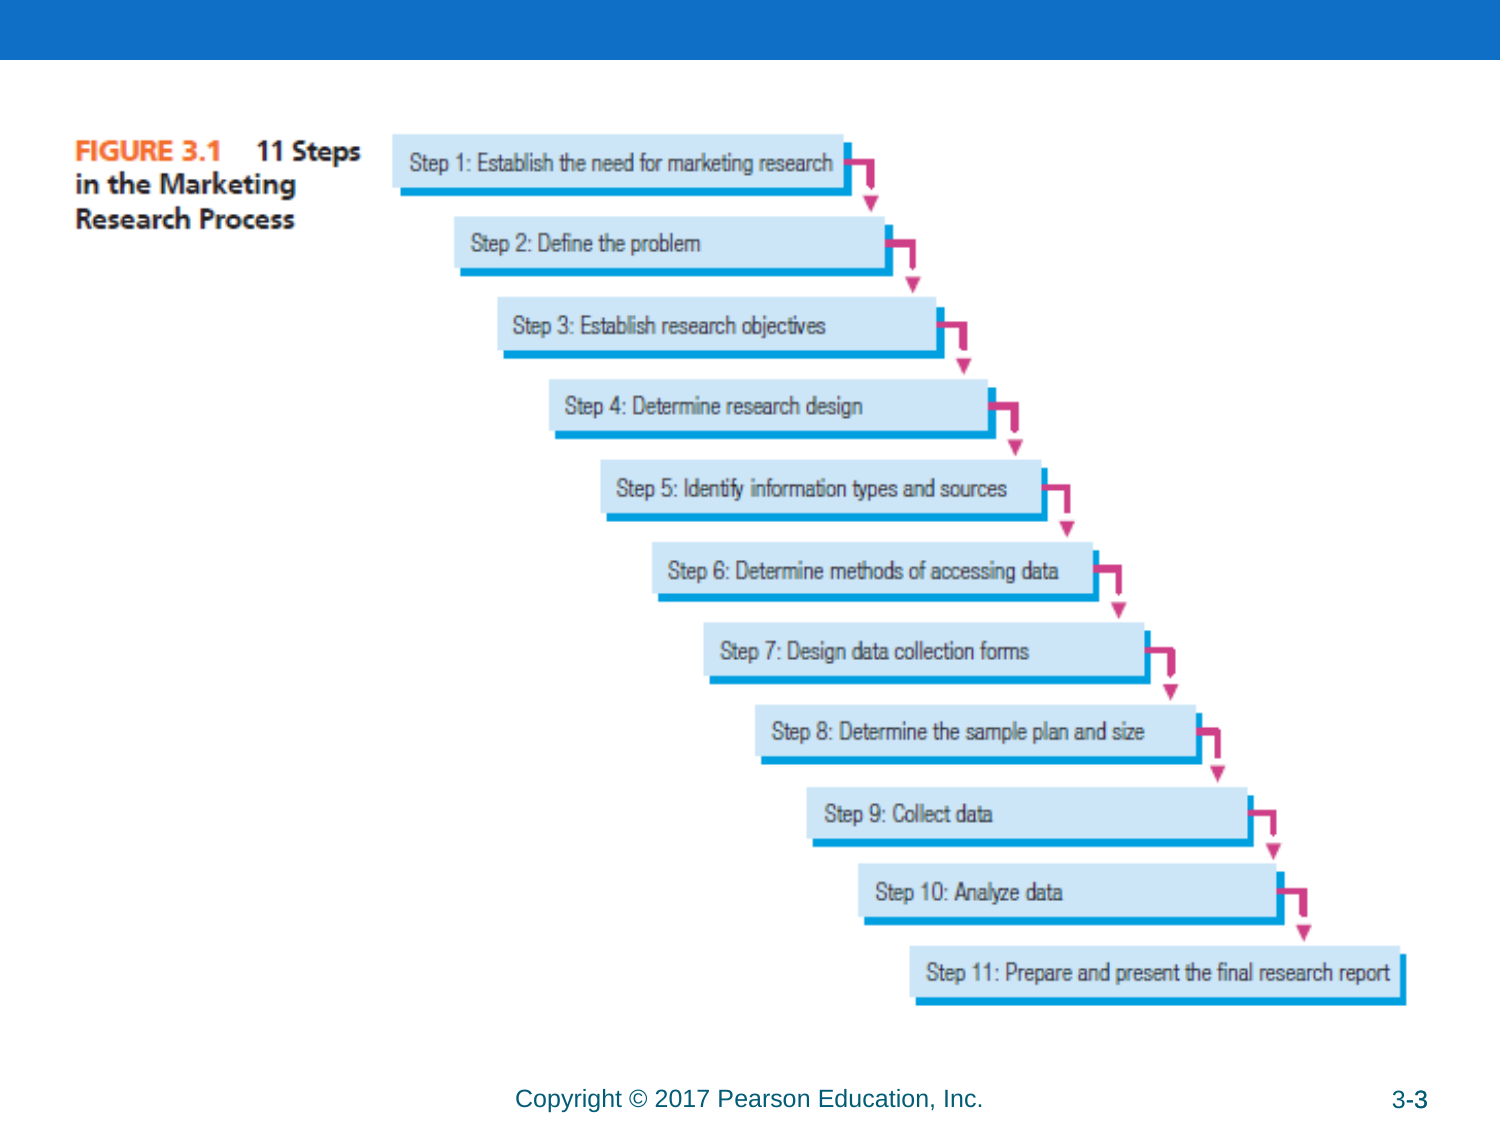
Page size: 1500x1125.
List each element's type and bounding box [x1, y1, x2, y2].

picture [641, 1100, 647, 1107]
picture [26, 112, 1448, 1040]
